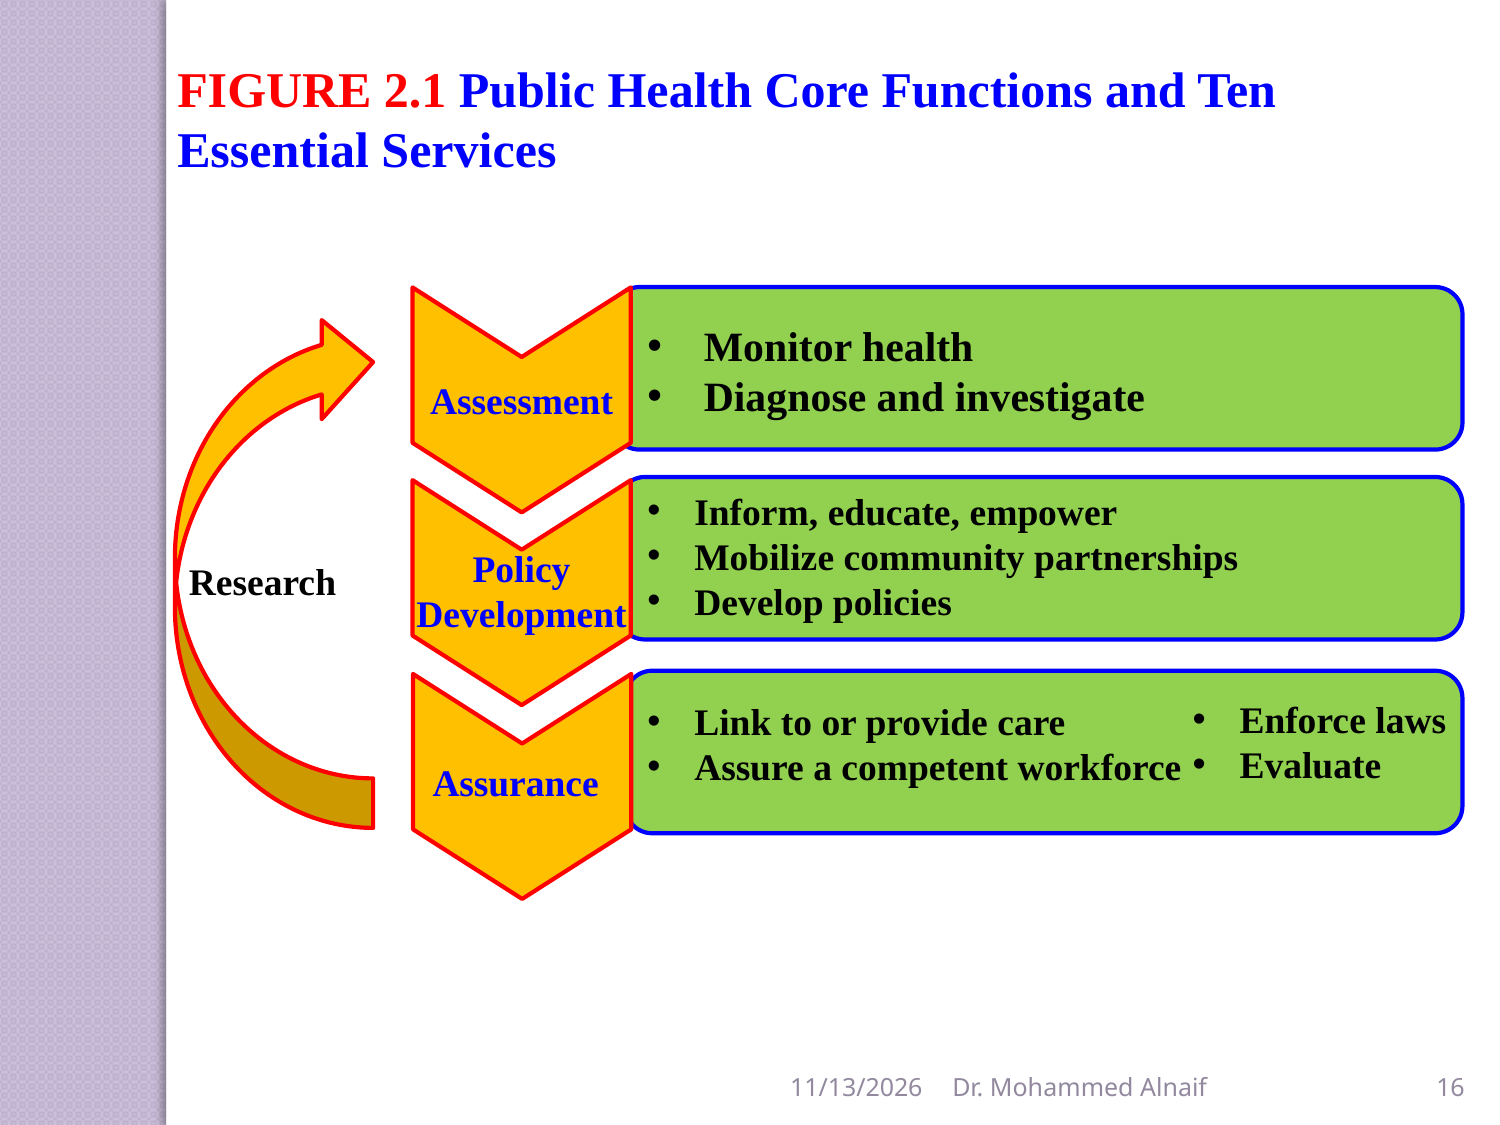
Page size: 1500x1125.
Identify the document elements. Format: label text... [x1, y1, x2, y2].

text_box Monitor health Diagnose and investigate [632, 312, 1333, 428]
text_box Policy Development [399, 537, 644, 688]
text_box [410, 688, 634, 901]
slide_number 16 [1413, 1034, 1488, 1113]
text_box Inform, educate, empower Mobilize community partnerships Develop policies [632, 480, 1321, 630]
text_box [634, 794, 1465, 836]
text_box [631, 474, 1465, 642]
footer Dr. Mohammed Alnaif [937, 1034, 1413, 1113]
text_box [172, 318, 376, 550]
text_box [172, 611, 376, 830]
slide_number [587, 1034, 937, 1113]
text_box [410, 478, 506, 537]
text_box FIGURE 2.1 Public Health Core Functions and Ten Essential Services [162, 49, 1466, 185]
text_box [410, 285, 633, 515]
text_box Assurance [412, 752, 619, 812]
text_box Assessment [412, 369, 631, 430]
text_box [634, 668, 1463, 690]
text_box [627, 284, 1465, 452]
text_box [537, 478, 633, 537]
text_box Link to or provide care Assure a competent workforce [632, 690, 1200, 796]
text_box Enforce laws Evaluate [1177, 688, 1466, 794]
text_box Research [162, 550, 363, 611]
text_box [490, 688, 553, 707]
